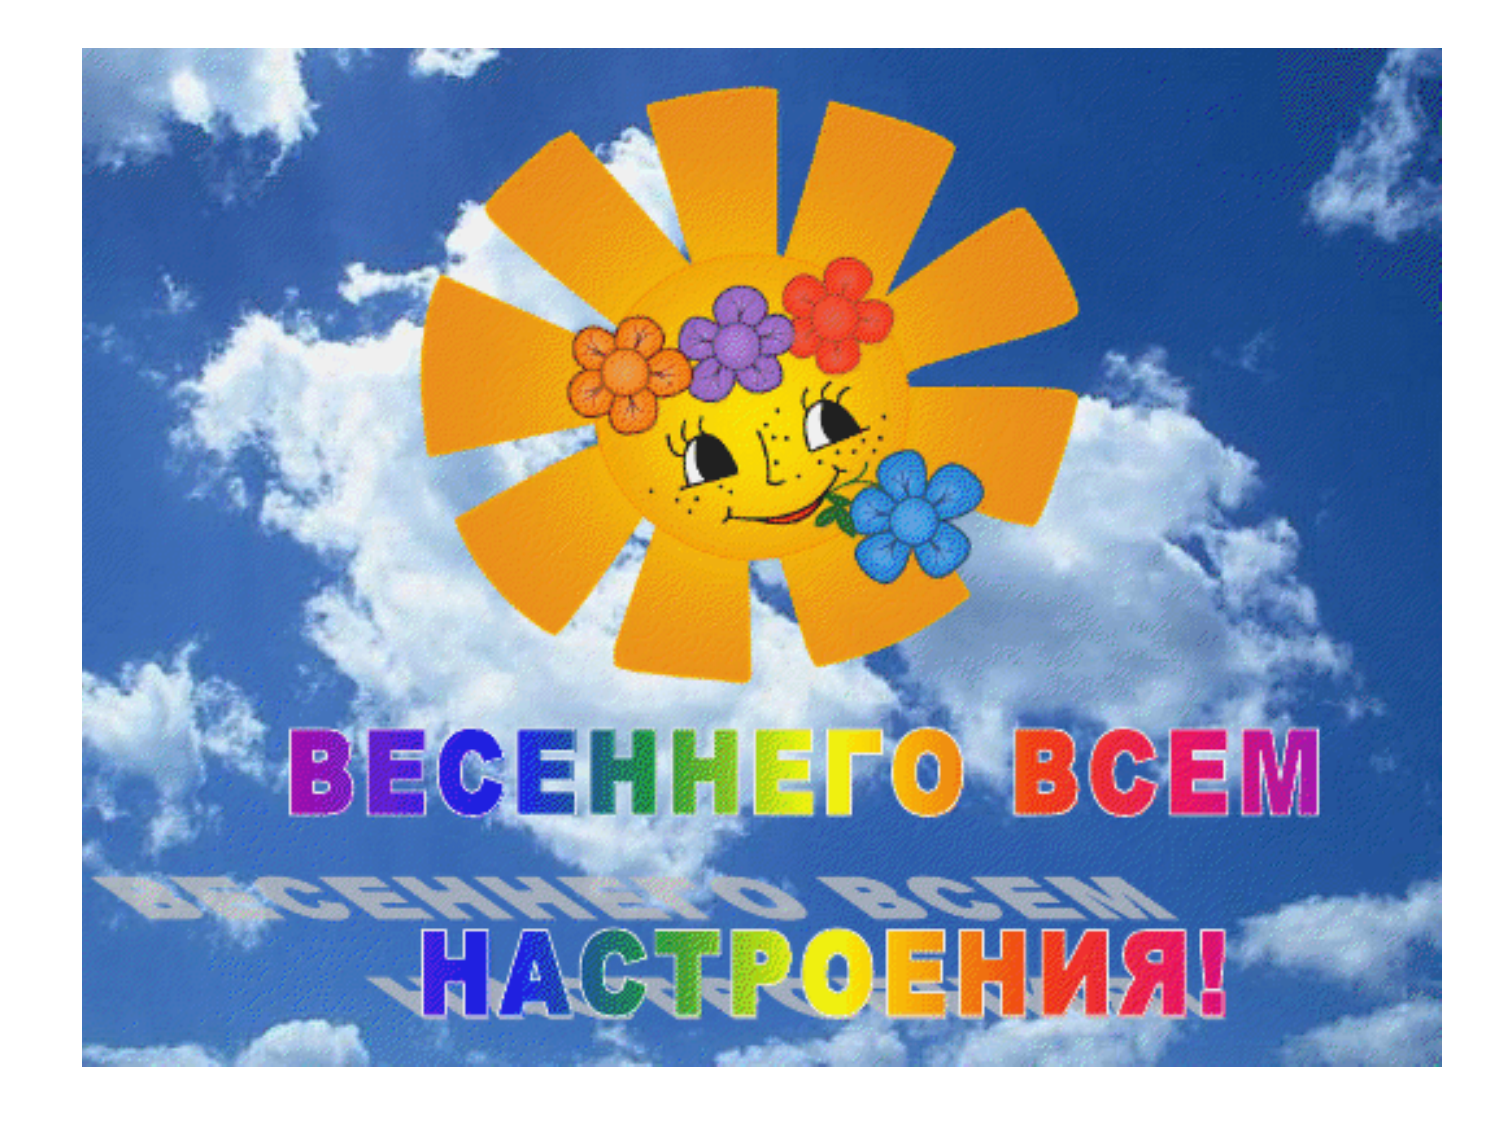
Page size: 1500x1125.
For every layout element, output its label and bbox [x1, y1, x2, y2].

picture [81, 48, 1442, 1067]
